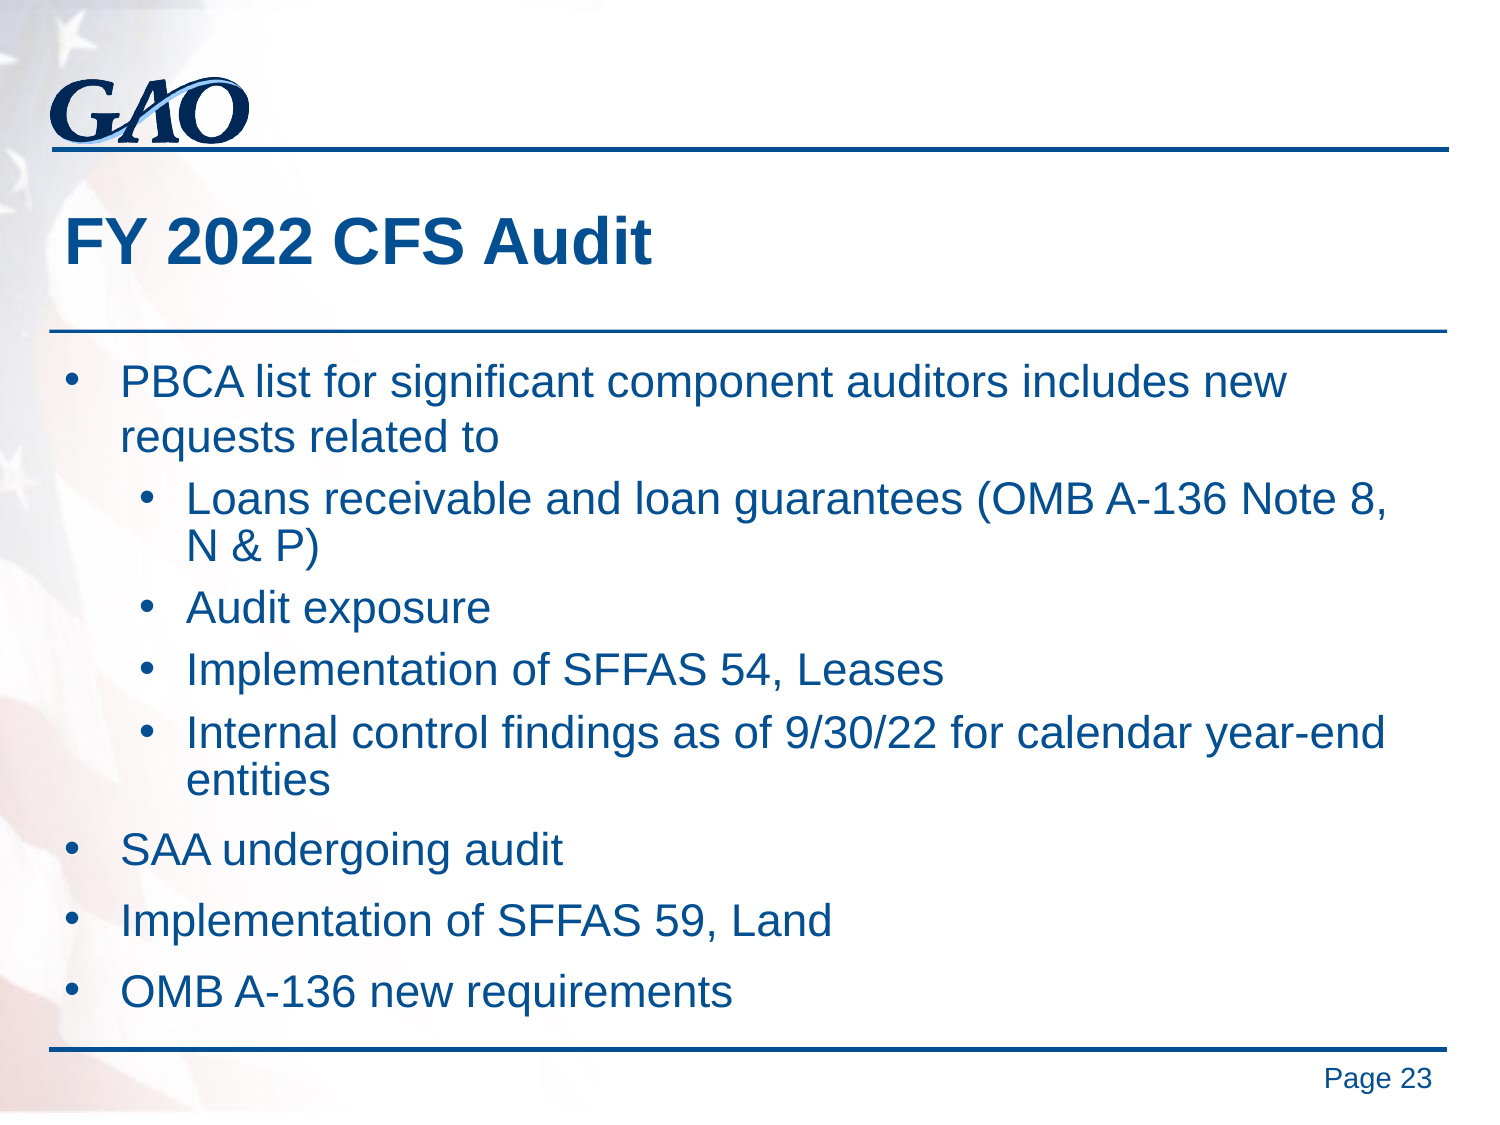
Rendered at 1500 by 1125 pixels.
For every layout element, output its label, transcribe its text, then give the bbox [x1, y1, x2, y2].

slide_number Page 23 [1097, 1050, 1448, 1103]
list PBCA list for significant component auditors includes new requests related to Loans receivable and loan guarantees (OMB A-136 Note 8, N & P) Audit exposure Implementation of SFFAS 54, Leases Internal control findings as of 9/30/22 for calendar year-end entities SAA undergoing audit Implementation of SFFAS 59, Land OMB A-136 new requirements [49, 343, 1447, 1038]
picture [0, 0, 1500, 1125]
title FY 2022 CFS Audit [49, 162, 1447, 313]
